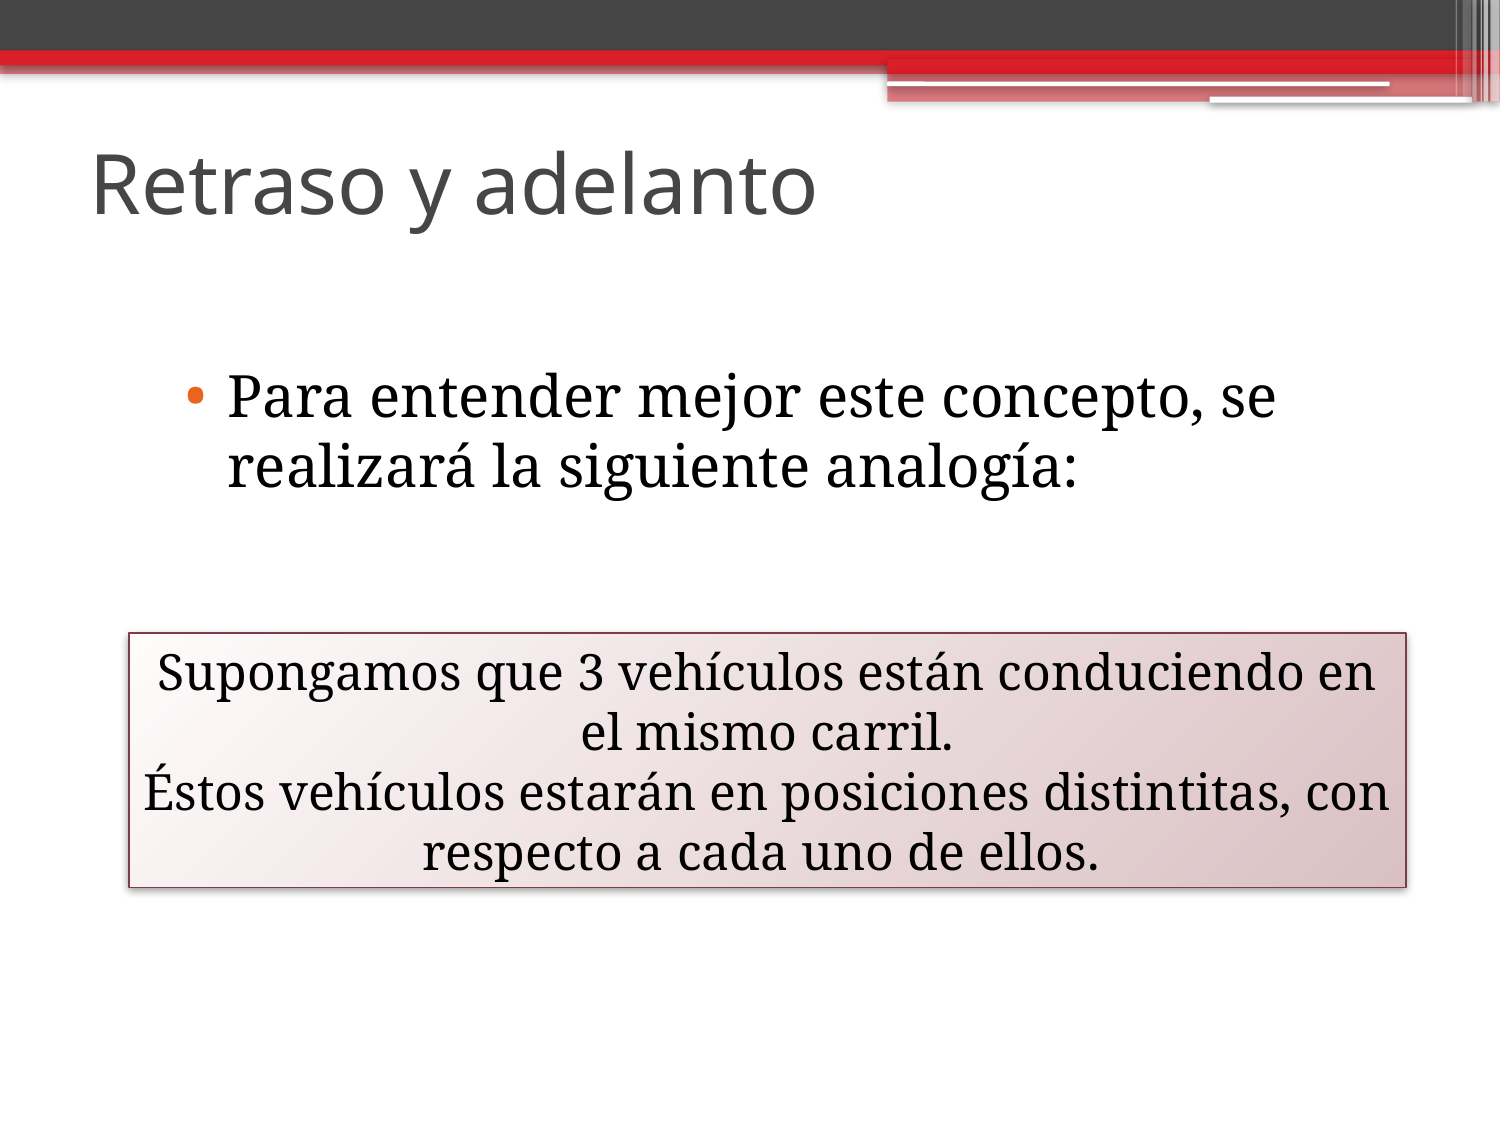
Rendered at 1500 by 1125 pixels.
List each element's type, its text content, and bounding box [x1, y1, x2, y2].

text_box Para entender mejor este concepto, se realizará la siguiente analogía: [152, 351, 1383, 551]
text_box Supongamos que 3 vehículos están conduciendo en el mismo carril. Éstos vehículos estarán en posiciones distintitas, con respecto a cada uno de ellos. [128, 632, 1407, 888]
title Retraso y adelanto [75, 93, 1425, 270]
